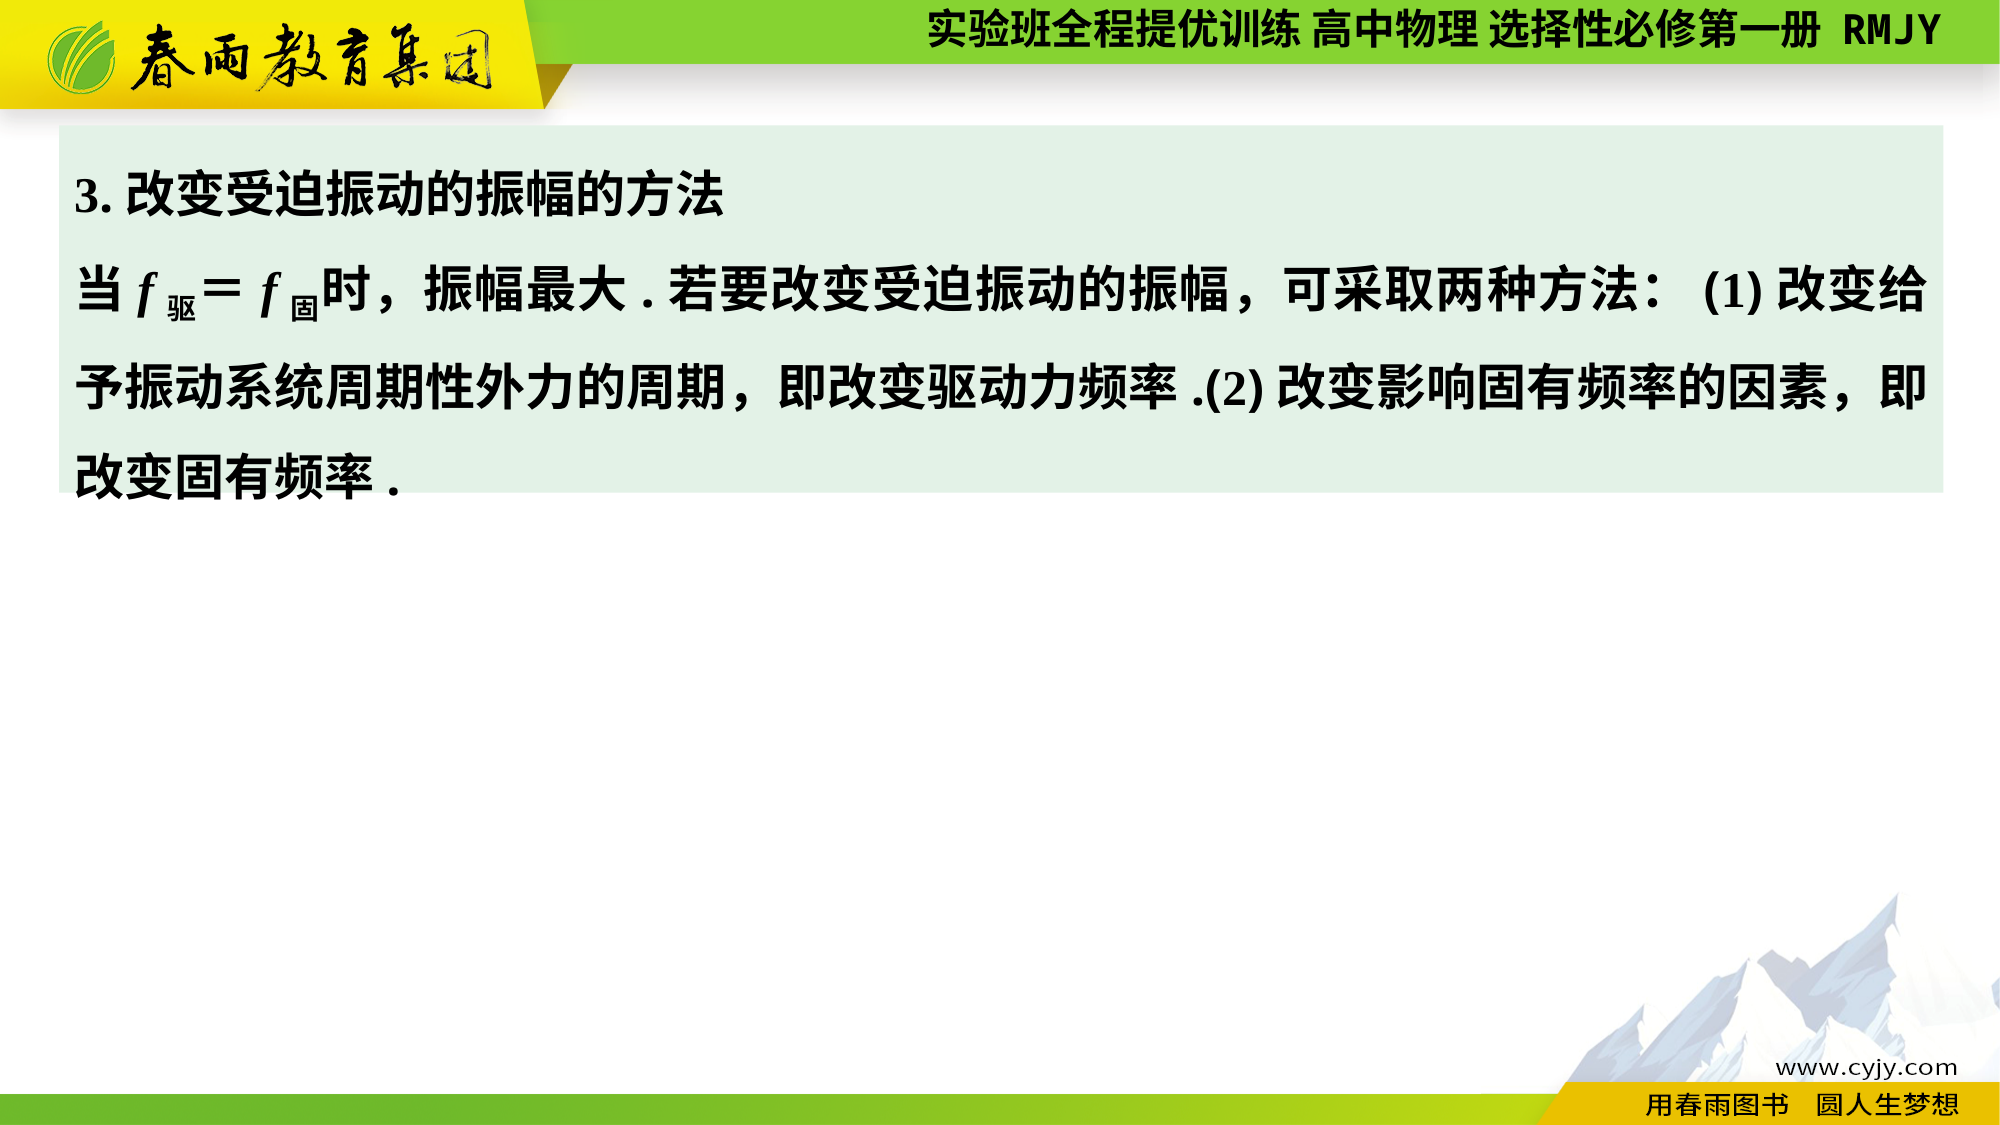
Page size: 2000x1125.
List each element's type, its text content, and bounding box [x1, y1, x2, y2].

picture [0, 0, 2000, 1125]
list 3.改变受迫振动的振幅的方法 当f驱＝f固时，振幅最大.若要改变受迫振动的振幅，可采取两种方法：(1)改变给予振动系统周期性外力的周期，即改变驱动力频率.(2)改变影响固有频率的因素，即改变固有频率. [59, 125, 1944, 493]
